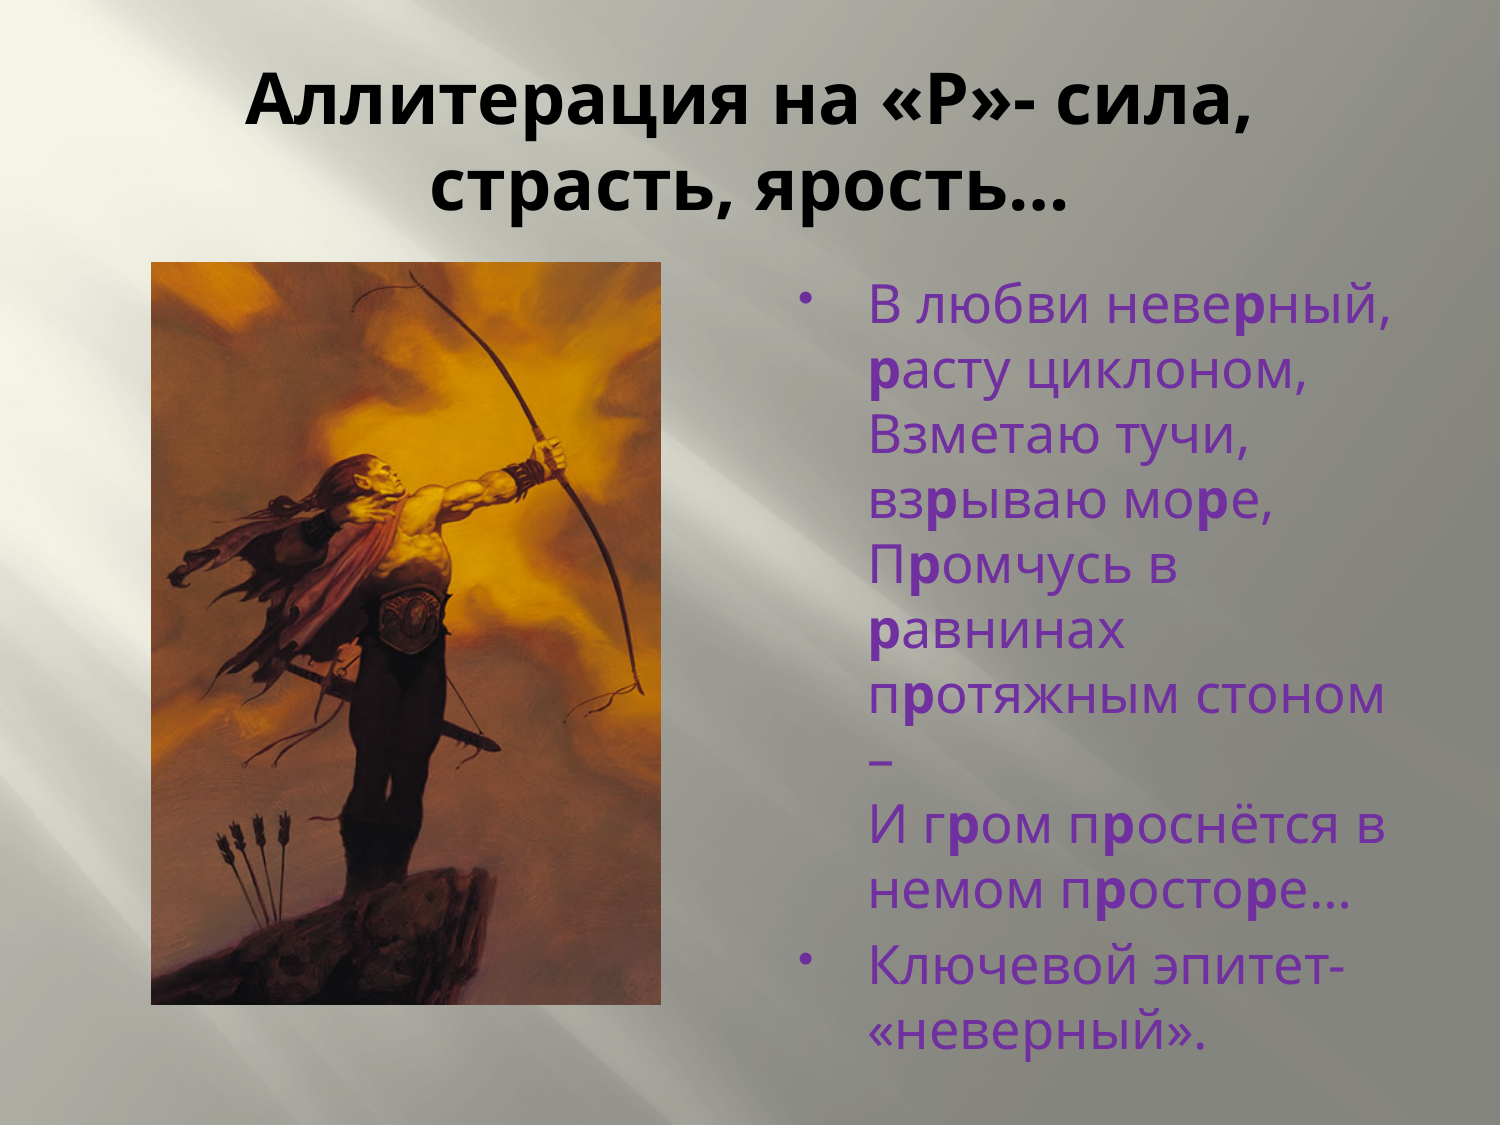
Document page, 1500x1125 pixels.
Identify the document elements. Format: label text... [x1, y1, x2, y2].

title Аллитерация на «Р»- сила, страсть, ярость… [75, 45, 1425, 233]
list В любви неверный, расту циклоном, Взметаю тучи, взрываю море, Промчусь в равнинах протяжным стоном – И гром проснётся в немом просторе… Ключевой эпитет- «неверный». [762, 262, 1425, 1005]
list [151, 262, 661, 1006]
